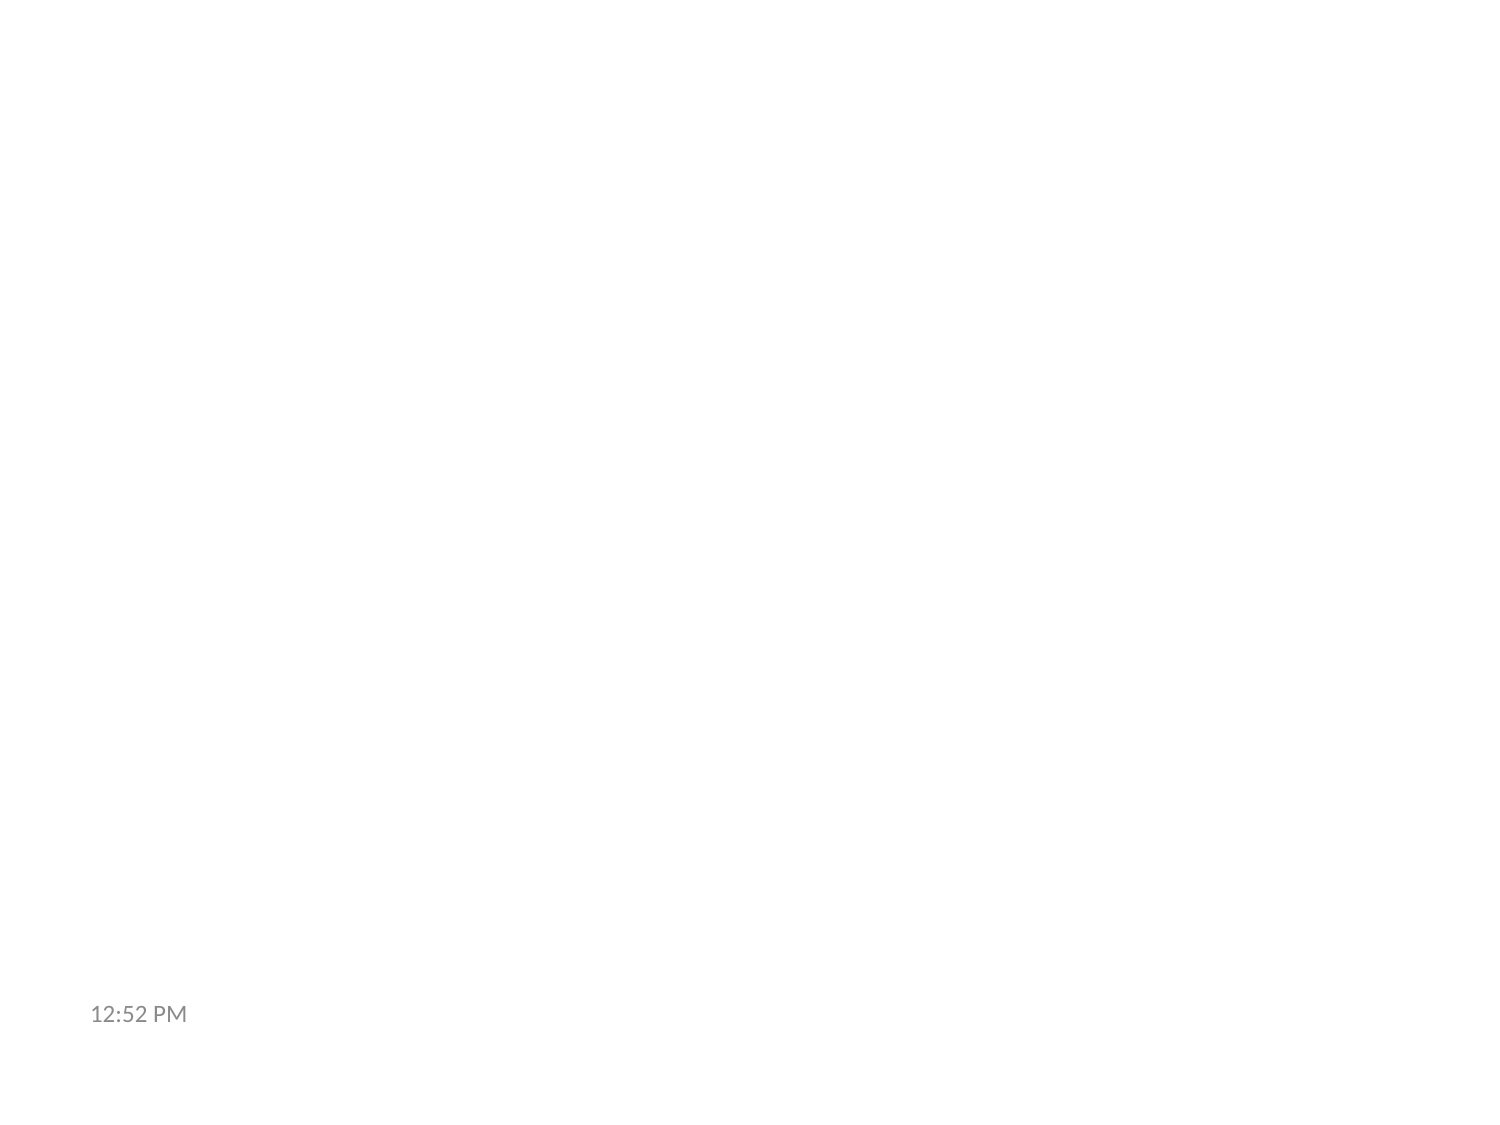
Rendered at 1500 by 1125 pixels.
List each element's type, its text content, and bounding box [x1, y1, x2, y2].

text_box 3:35 PM [75, 982, 425, 1043]
